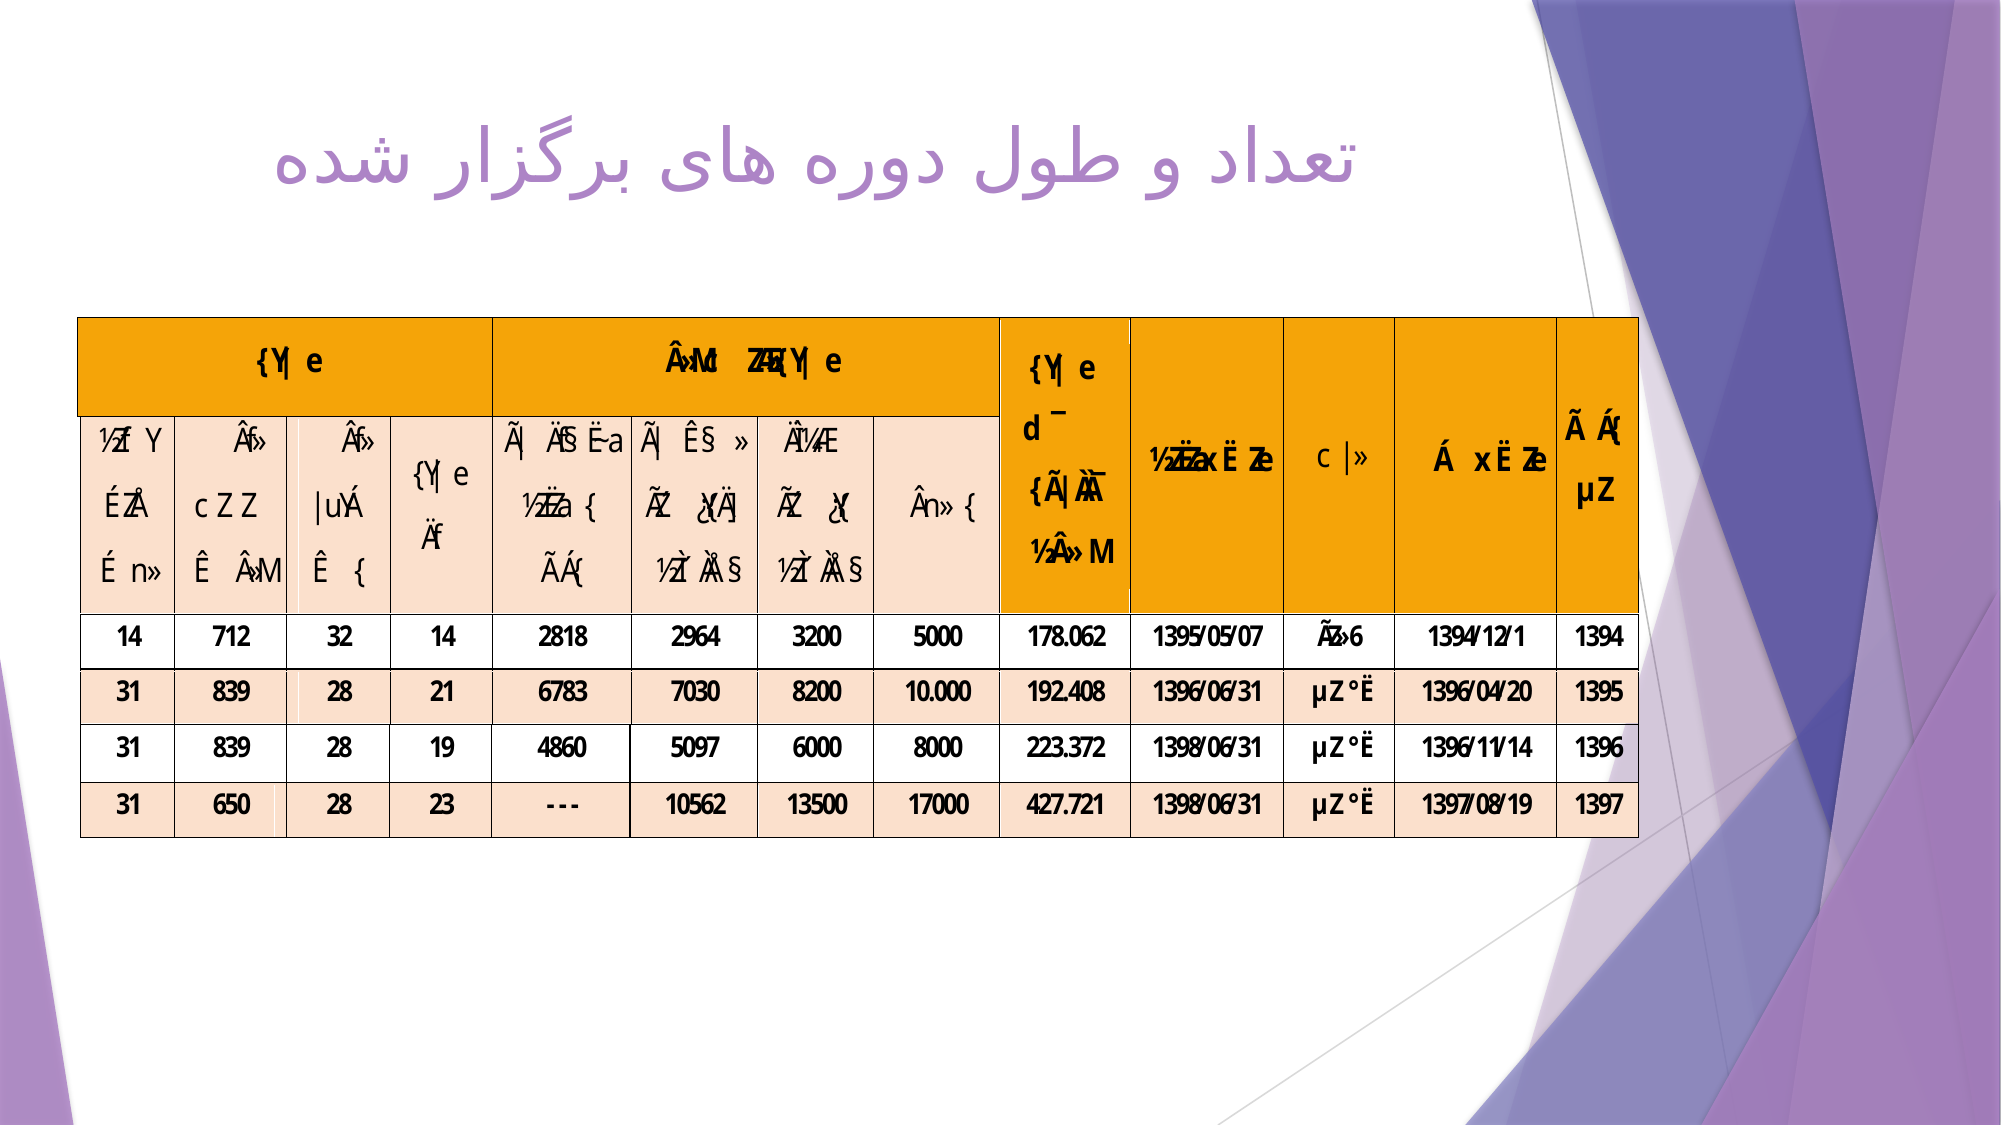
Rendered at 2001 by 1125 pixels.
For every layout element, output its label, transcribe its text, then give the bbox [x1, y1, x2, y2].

title تعداد و طول دوره های برگزار شده [111, 99, 1522, 314]
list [57, 316, 1640, 897]
